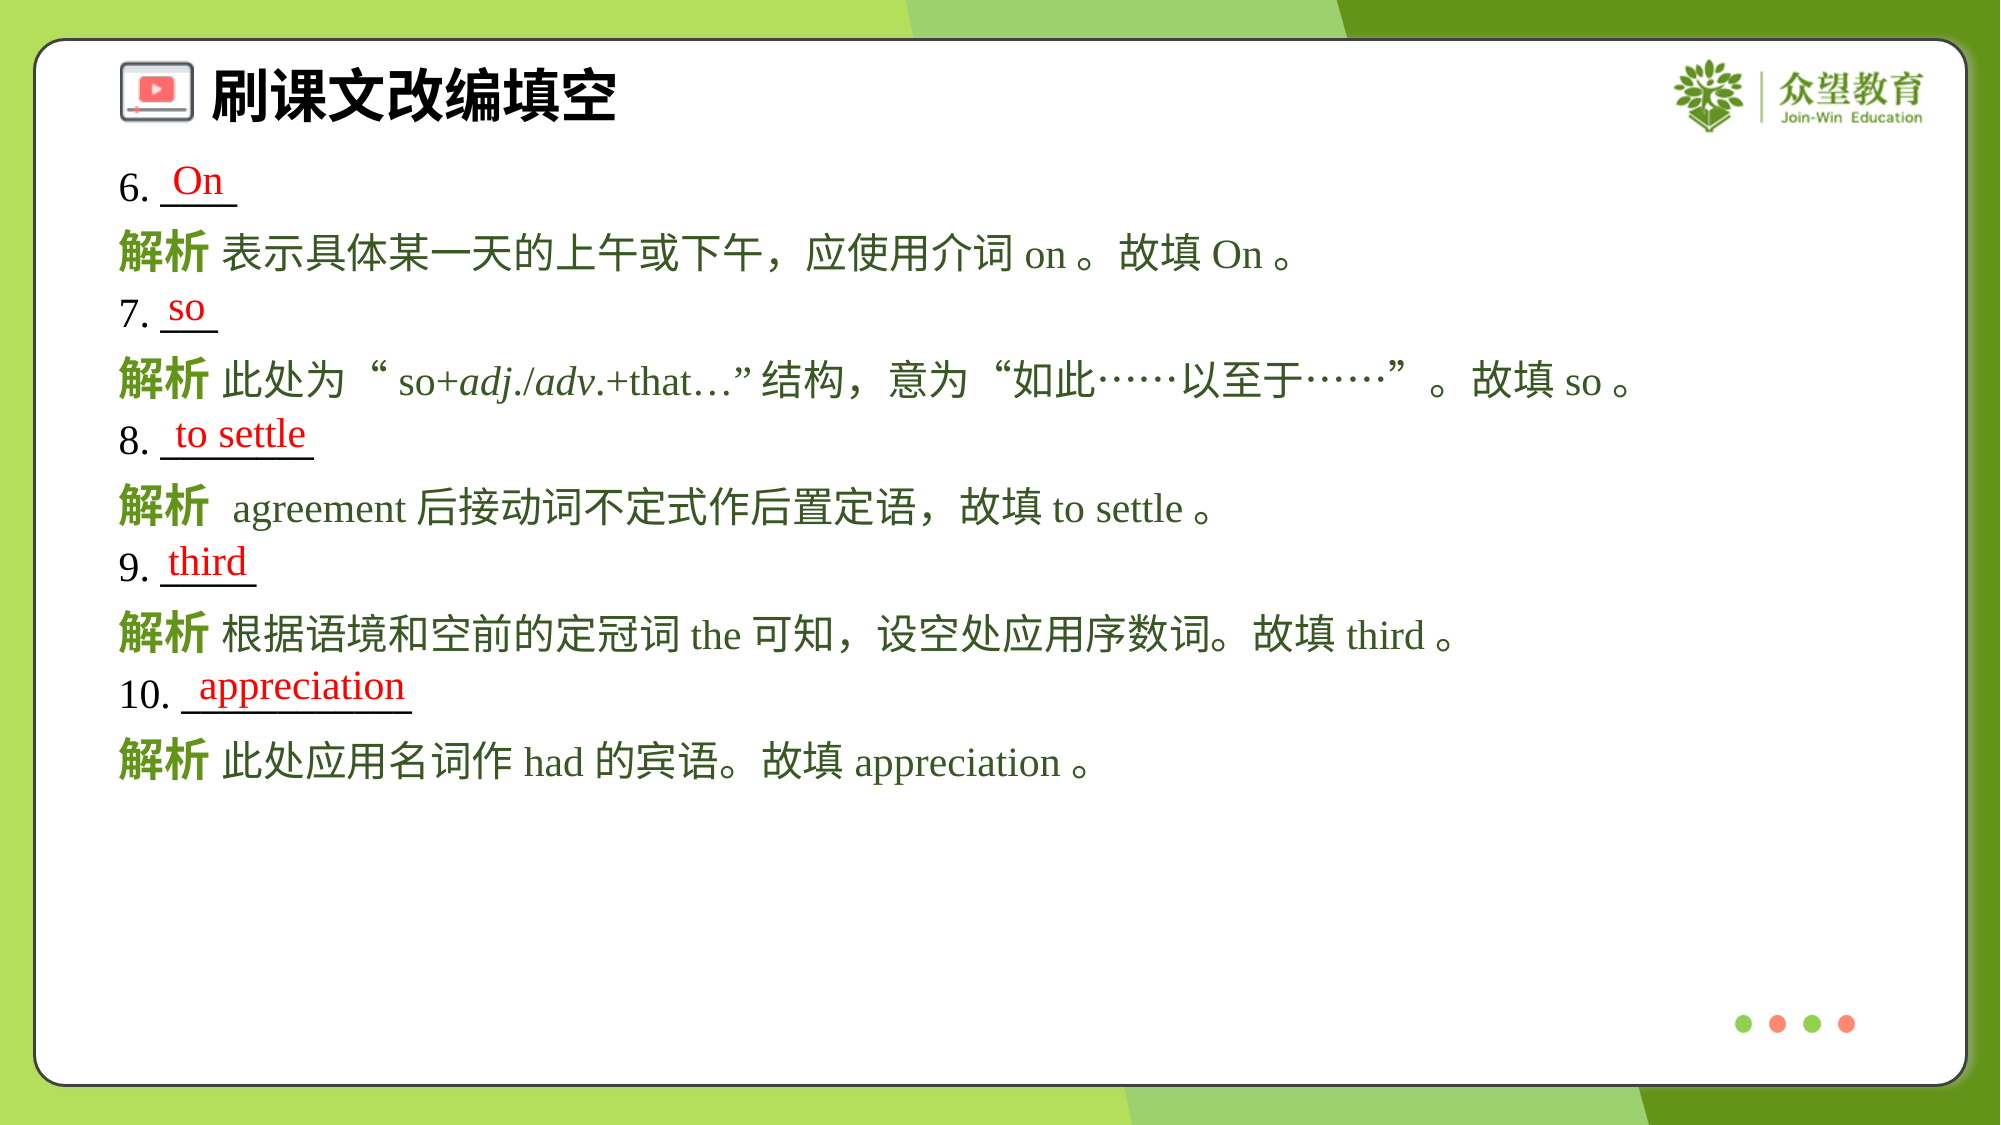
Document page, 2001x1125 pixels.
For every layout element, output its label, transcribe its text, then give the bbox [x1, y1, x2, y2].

text_box appreciation [195, 645, 410, 704]
text_box so [163, 266, 211, 325]
text_box 10. ____________ [118, 654, 1883, 712]
text_box 9. _____ [118, 527, 1883, 584]
text_box 6. ____ [118, 146, 1883, 204]
text_box 解析 根据语境和空前的定冠词the可知，设空处应用序数词。故填third。 [118, 590, 1883, 653]
text_box 8. ________ [118, 399, 1883, 457]
text_box to settle [165, 393, 316, 451]
text_box 解析 此处为“so+adj./adv.+that…”结构，意为“如此……以至于……”。故填so。 [118, 336, 1883, 399]
picture [0, 0, 2000, 1125]
text_box third [163, 520, 252, 579]
text_box 解析 表示具体某一天的上午或下午，应使用介词on。故填On。 [118, 209, 1883, 271]
text_box 解析 此处应用名词作had的宾语。故填appreciation。 [118, 717, 1883, 780]
text_box 解析 agreement后接动词不定式作后置定语，故填to settle。 [118, 463, 1883, 526]
text_box On [167, 140, 229, 199]
text_box 7. ___ [118, 272, 1883, 330]
